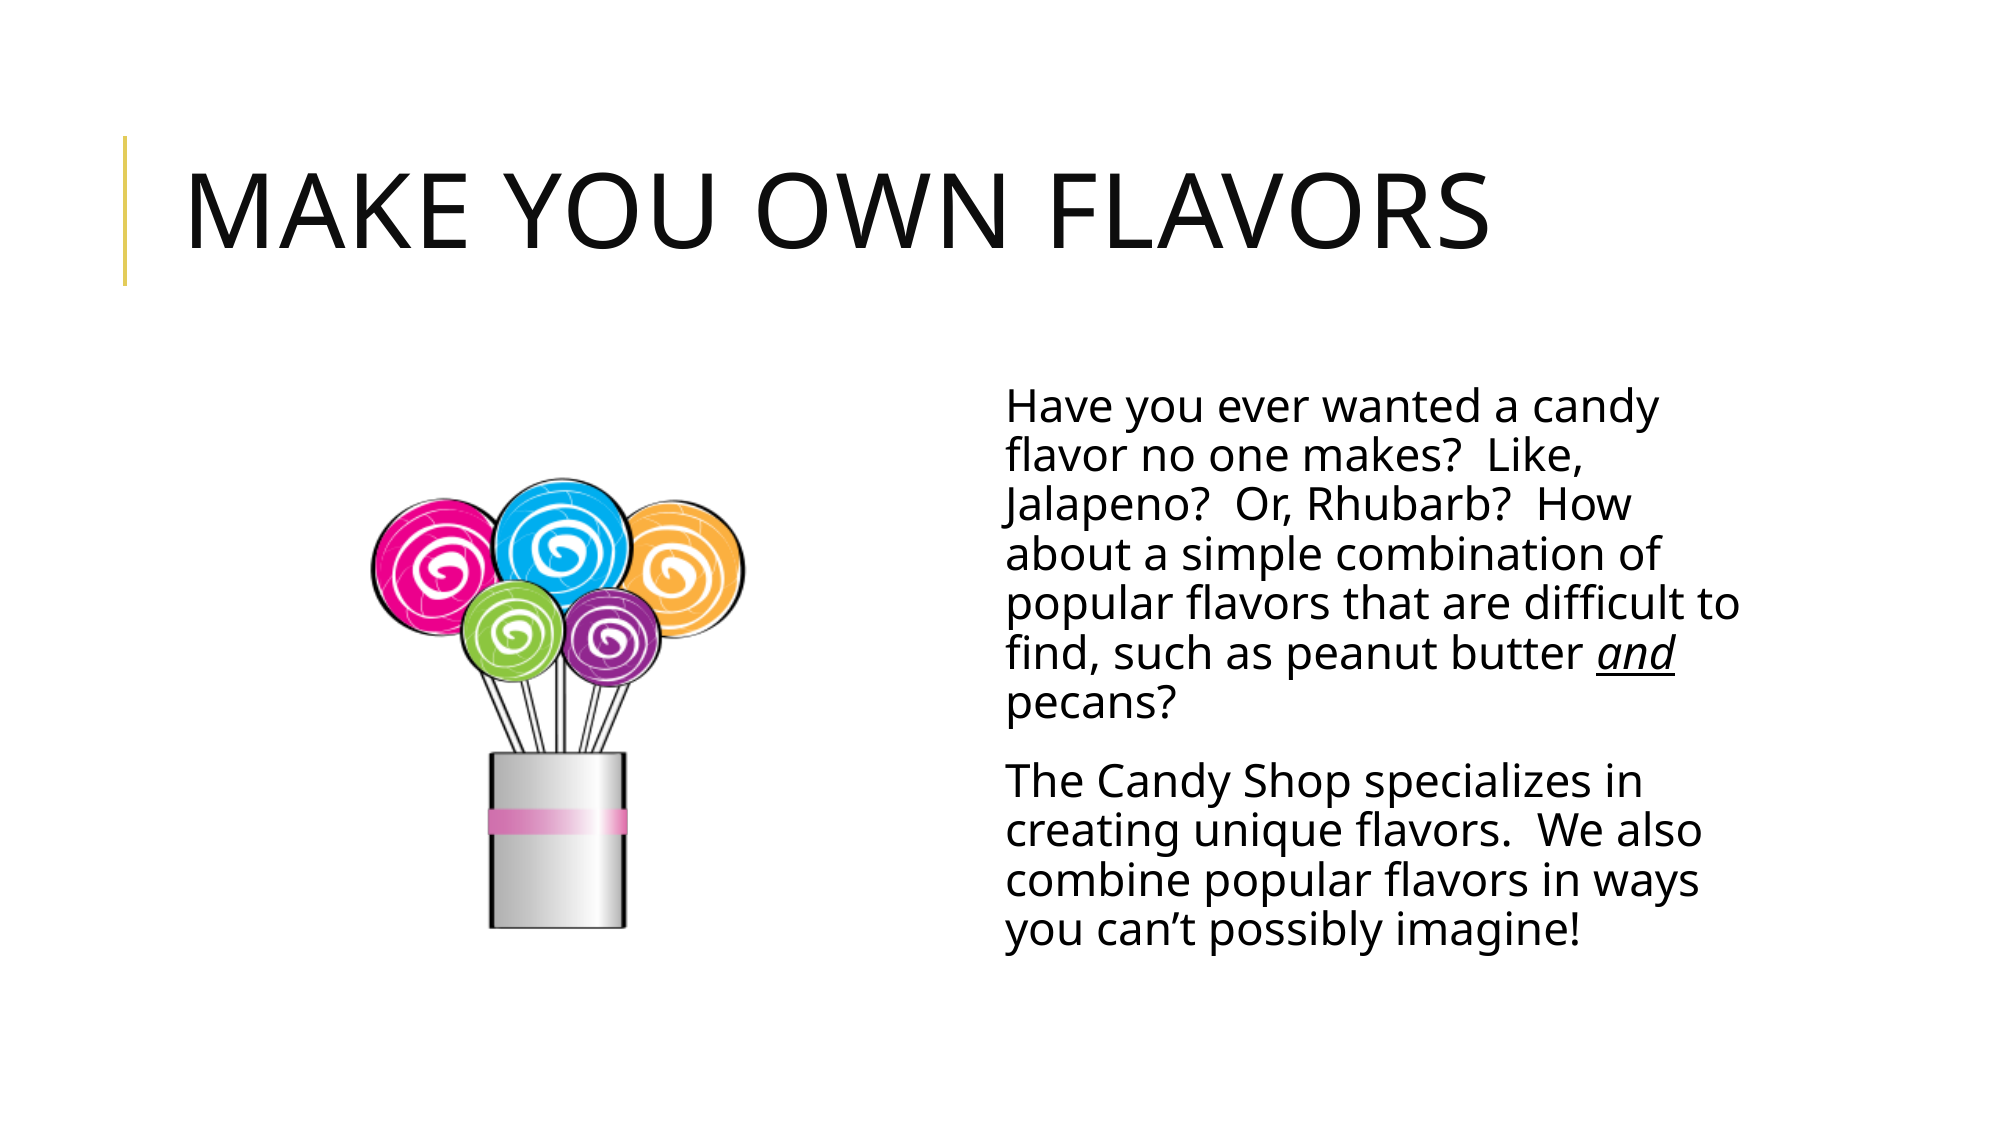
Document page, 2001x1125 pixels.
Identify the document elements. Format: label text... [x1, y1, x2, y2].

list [363, 470, 753, 940]
list Have you ever wanted a candy flavor no one makes? Like, Jalapeno? Or, Rhubarb? How about a simple combination of popular flavors that are difficult to find, such as peanut butter and pecans? The Candy Shop specializes in creating unique flavors. We also combine popular flavors in ways you can’t possibly imagine! [982, 375, 1763, 1035]
title Make You Own Flavors [168, 96, 1763, 342]
